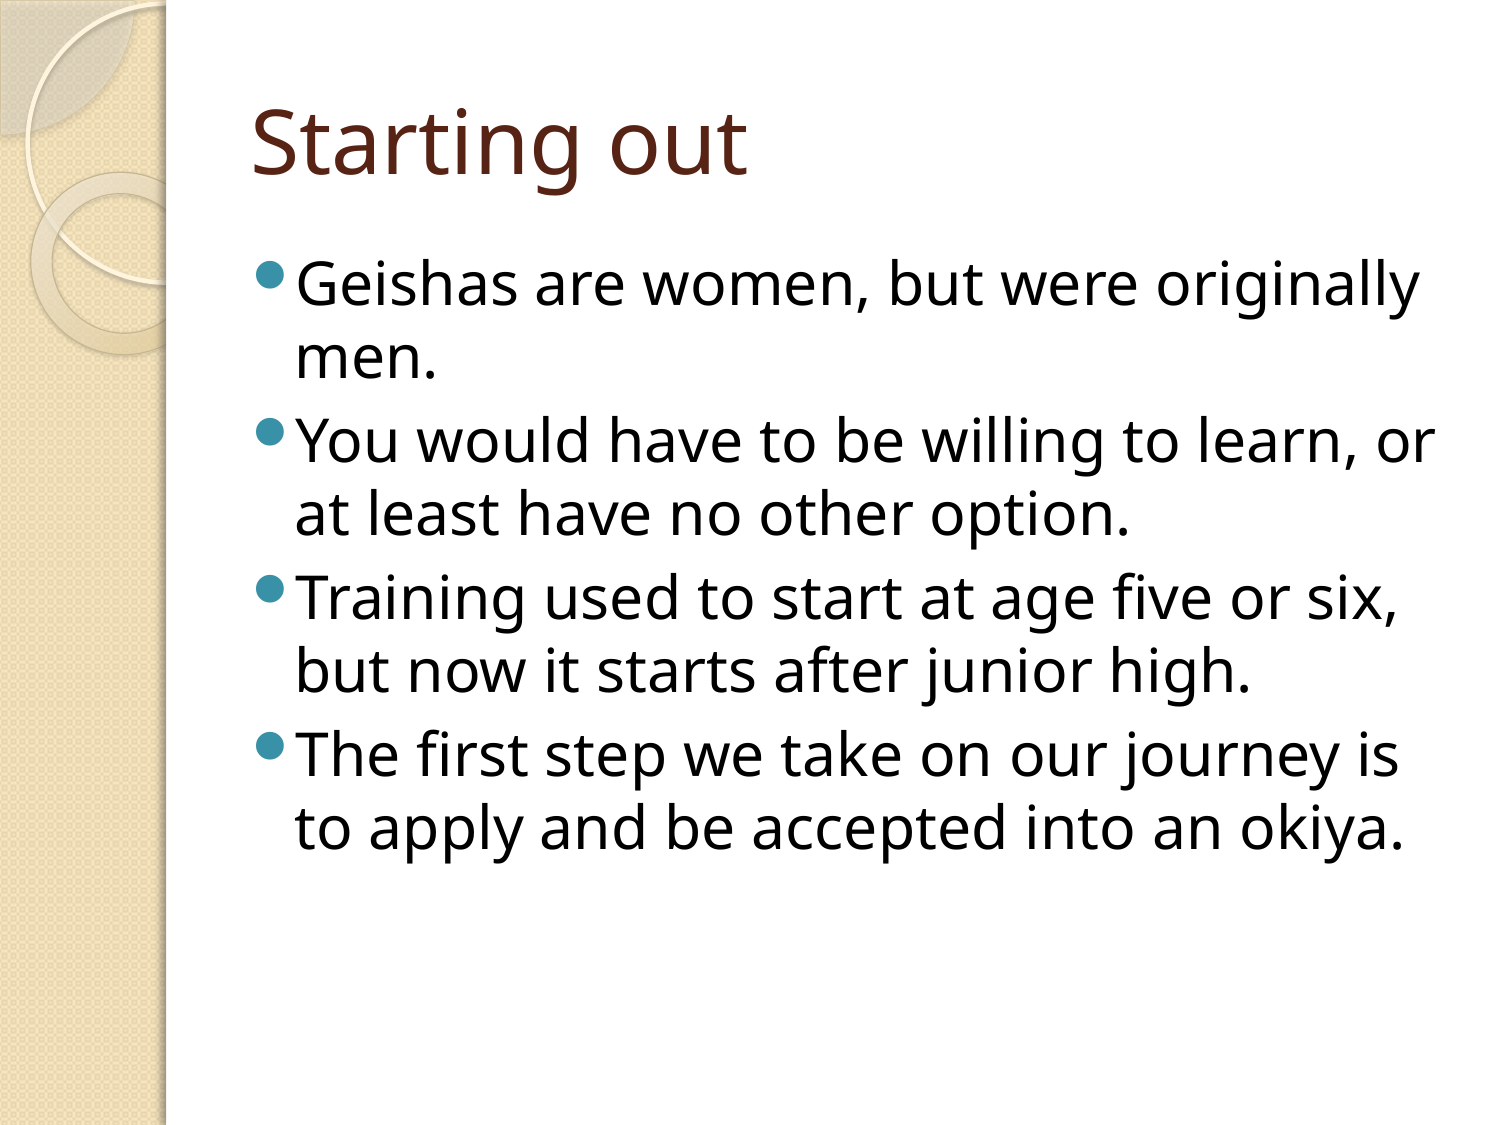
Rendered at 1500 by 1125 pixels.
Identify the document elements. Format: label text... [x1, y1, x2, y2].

list Geishas are women, but were originally men. You would have to be willing to learn, or at least have no other option. Training used to start at age five or six, but now it starts after junior high. The first step we take on our journey is to apply and be accepted into an okiya. [225, 237, 1455, 1025]
title Starting out [235, 45, 1466, 233]
